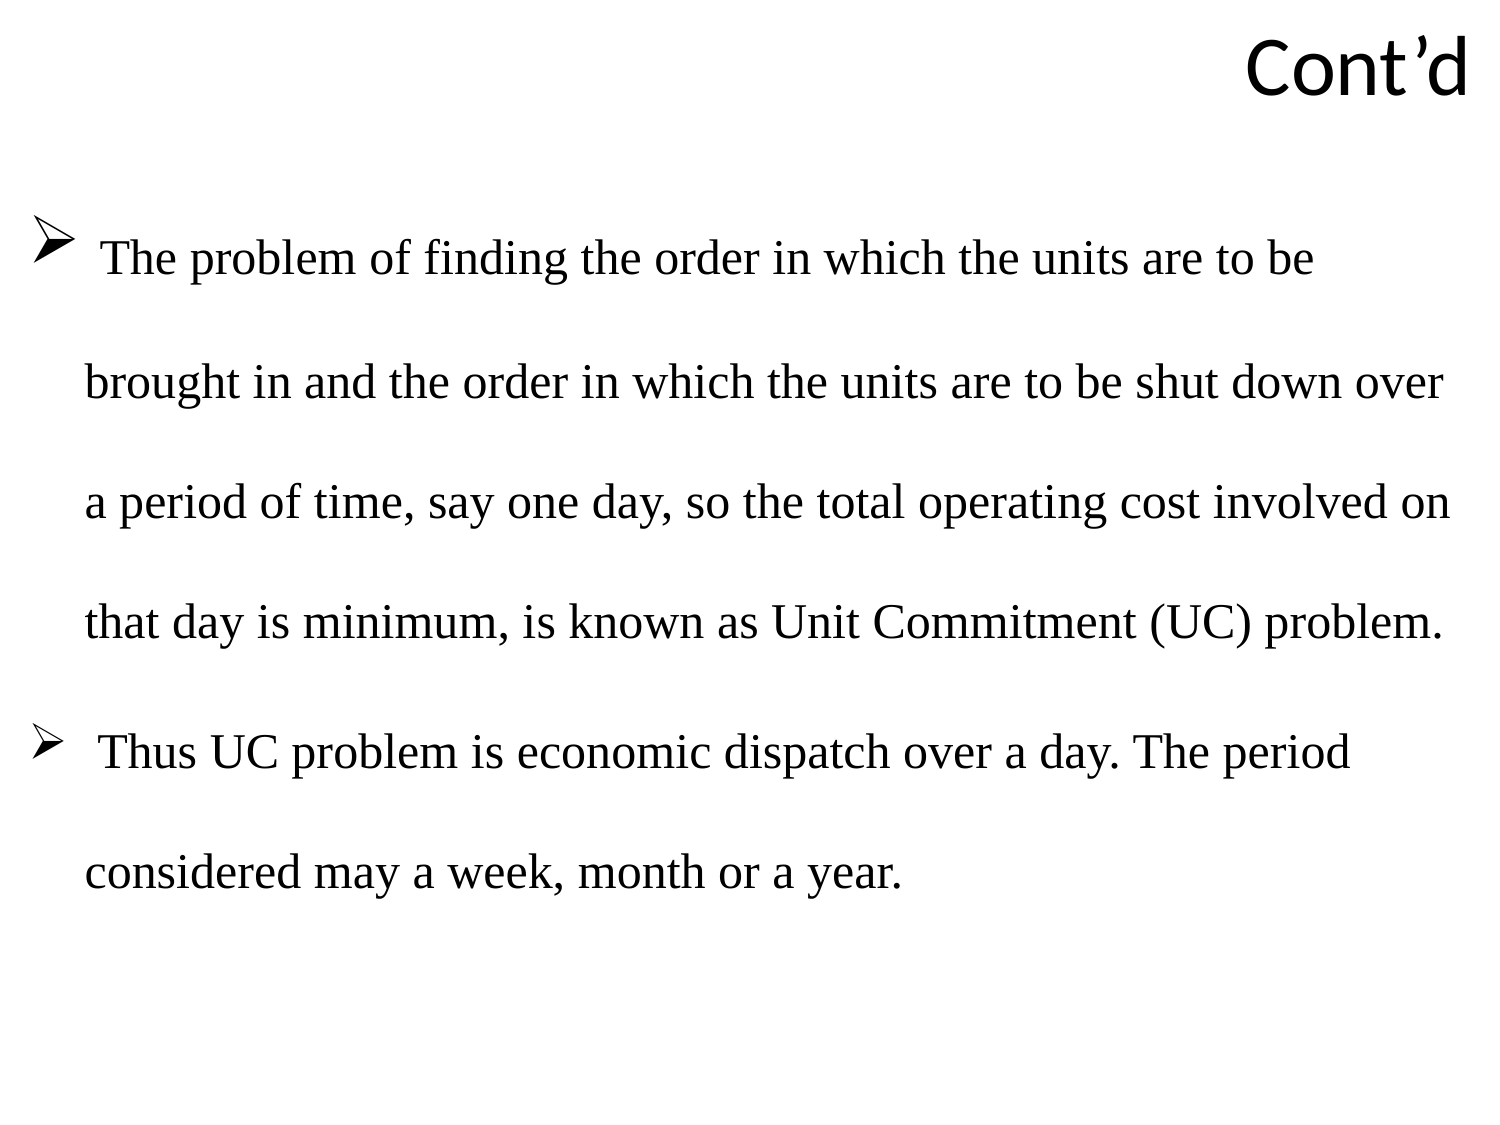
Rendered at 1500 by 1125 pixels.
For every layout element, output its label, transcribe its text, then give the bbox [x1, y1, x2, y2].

title Cont’d [50, 2, 1487, 120]
list The problem of finding the order in which the units are to be brought in and the order in which the units are to be shut down over a period of time, say one day, so the total operating cost involved on that day is minimum, is known as Unit Commitment (UC) problem. Thus UC problem is economic dispatch over a day. The period considered may a week, month or a year. [13, 120, 1487, 1122]
